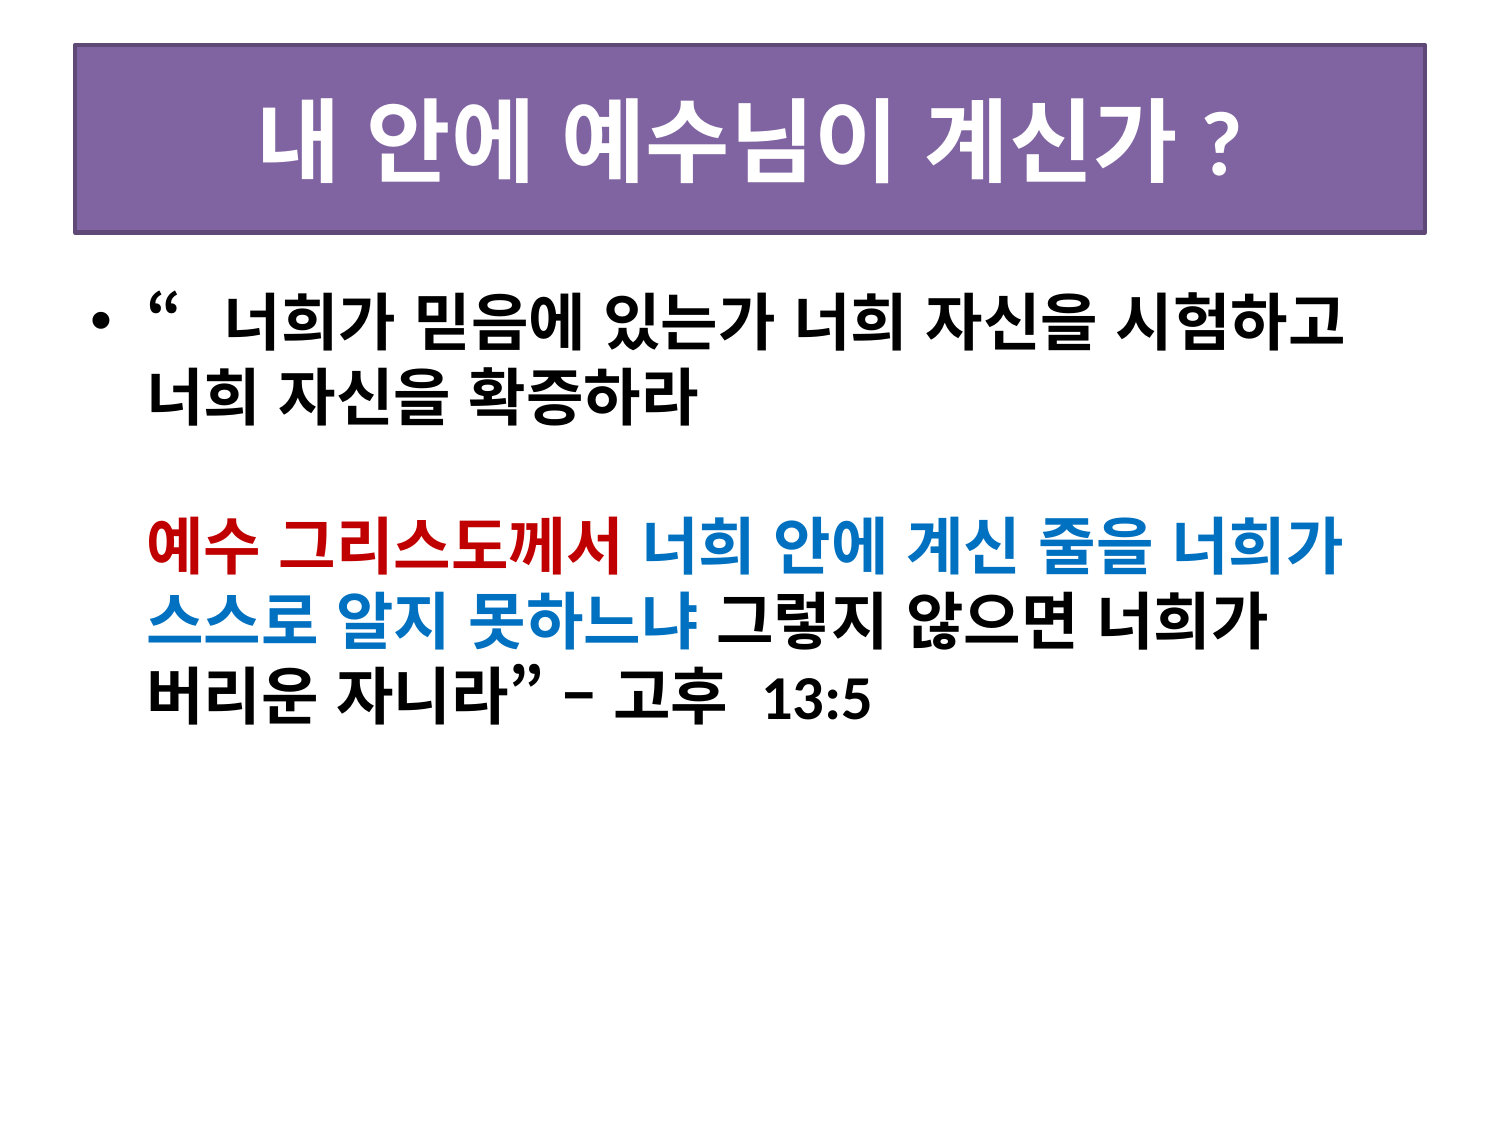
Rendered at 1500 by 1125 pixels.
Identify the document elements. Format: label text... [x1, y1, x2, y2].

title 내 안에 예수님이 계신가? [73, 43, 1427, 235]
list “너희가 믿음에 있는가 너희 자신을 시험하고 너희 자신을 확증하라 예수 그리스도께서 너희 안에 계신 줄을 너희가 스스로 알지 못하느냐 그렇지 않으면 너희가 버리운 자니라” – 고후 13:5 [75, 275, 1425, 1018]
